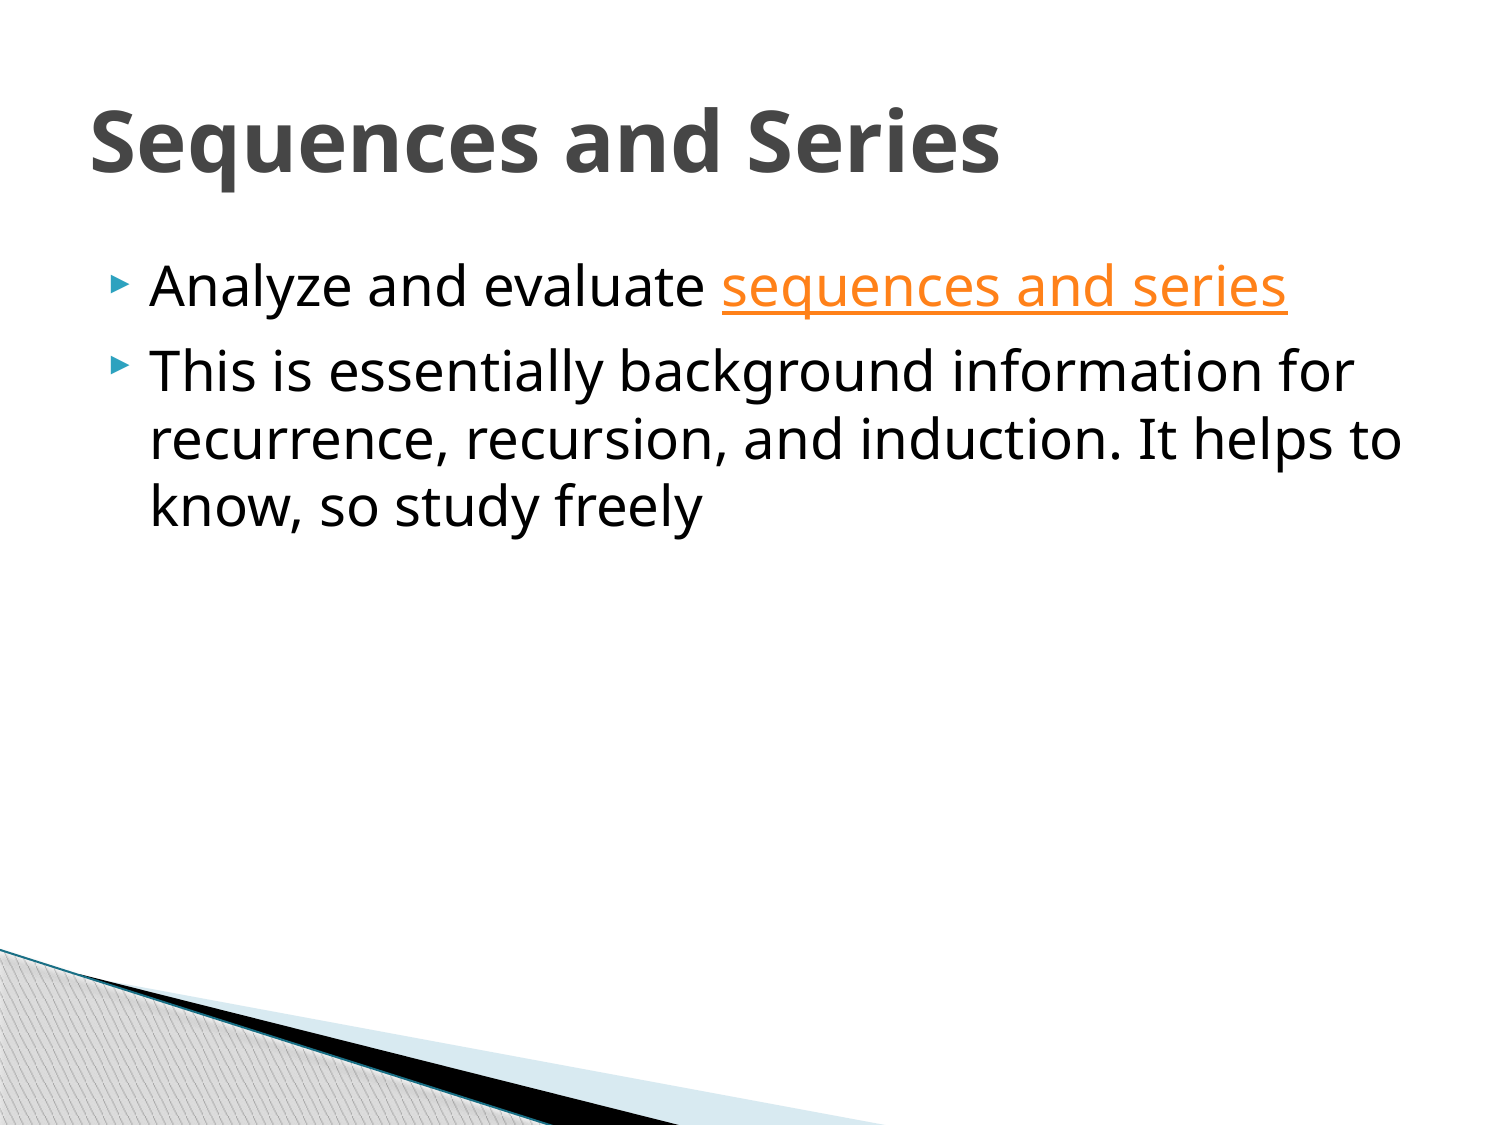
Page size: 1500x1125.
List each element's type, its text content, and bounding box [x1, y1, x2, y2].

title Sequences and Series [75, 45, 1425, 233]
list Analyze and evaluate sequences and series This is essentially background information for recurrence, recursion, and induction. It helps to know, so study freely [75, 243, 1425, 986]
